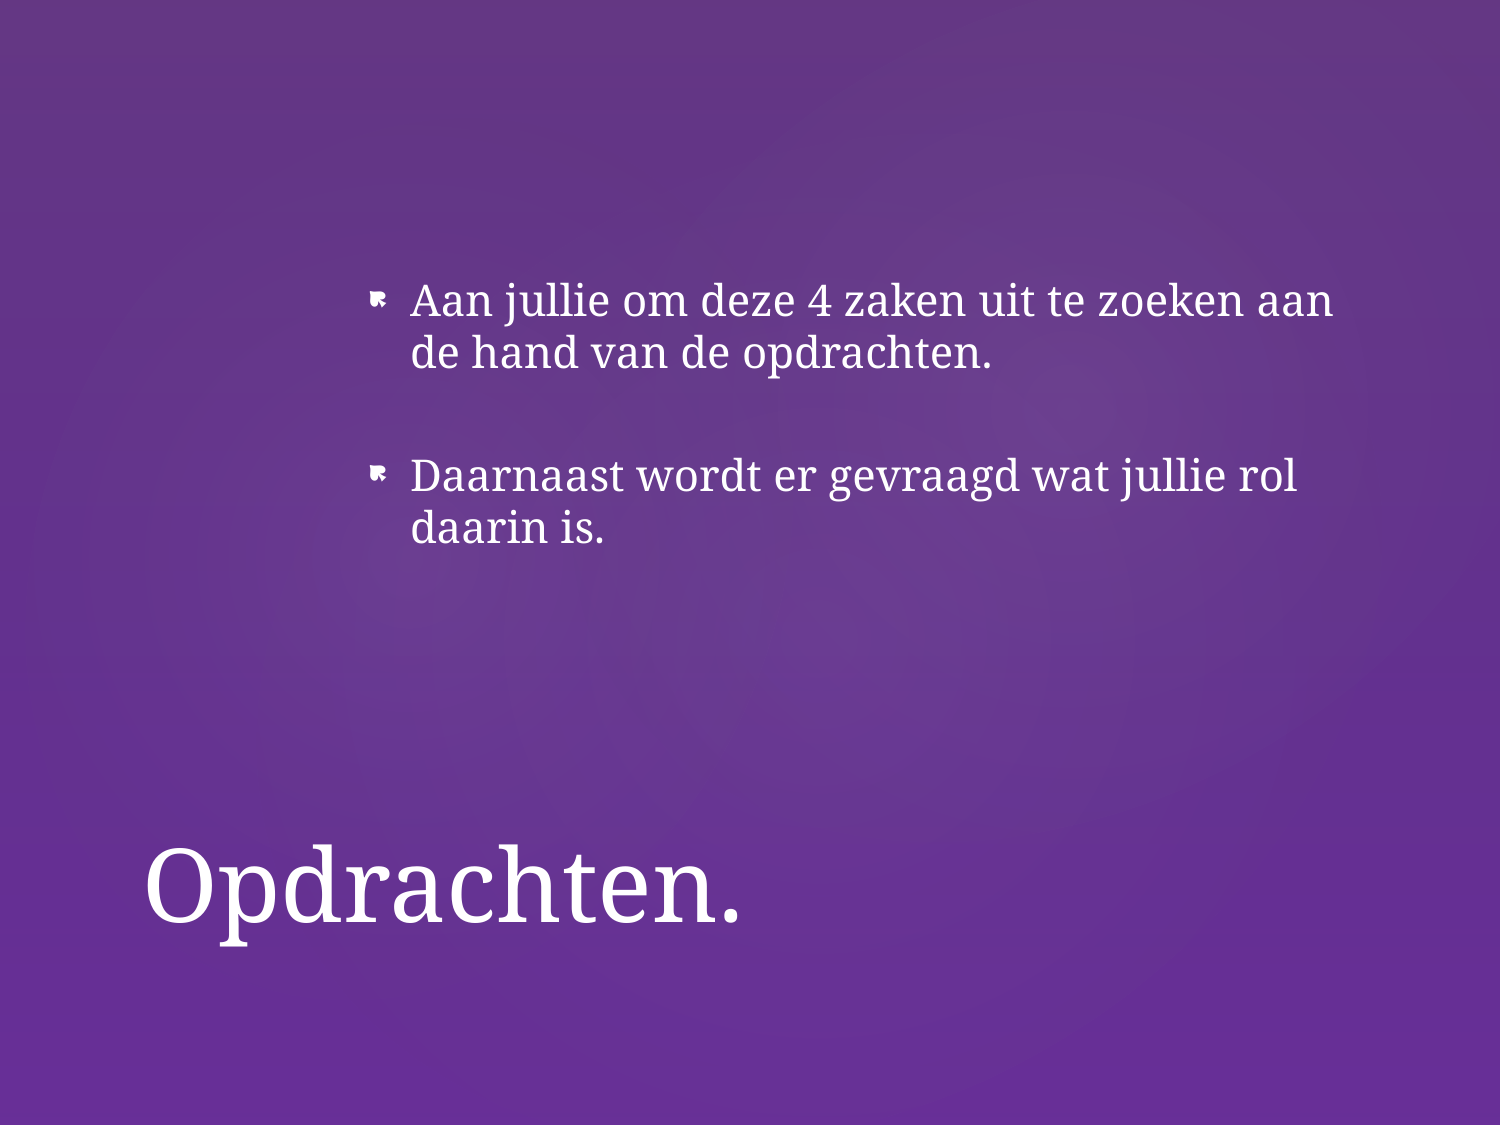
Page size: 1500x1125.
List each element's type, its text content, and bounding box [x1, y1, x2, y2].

title Opdrachten. [127, 800, 1365, 950]
list Aan jullie om deze 4 zaken uit te zoeken aan de hand van de opdrachten. Daarnaast wordt er gevraagd wat jullie rol daarin is. [350, 112, 1350, 713]
